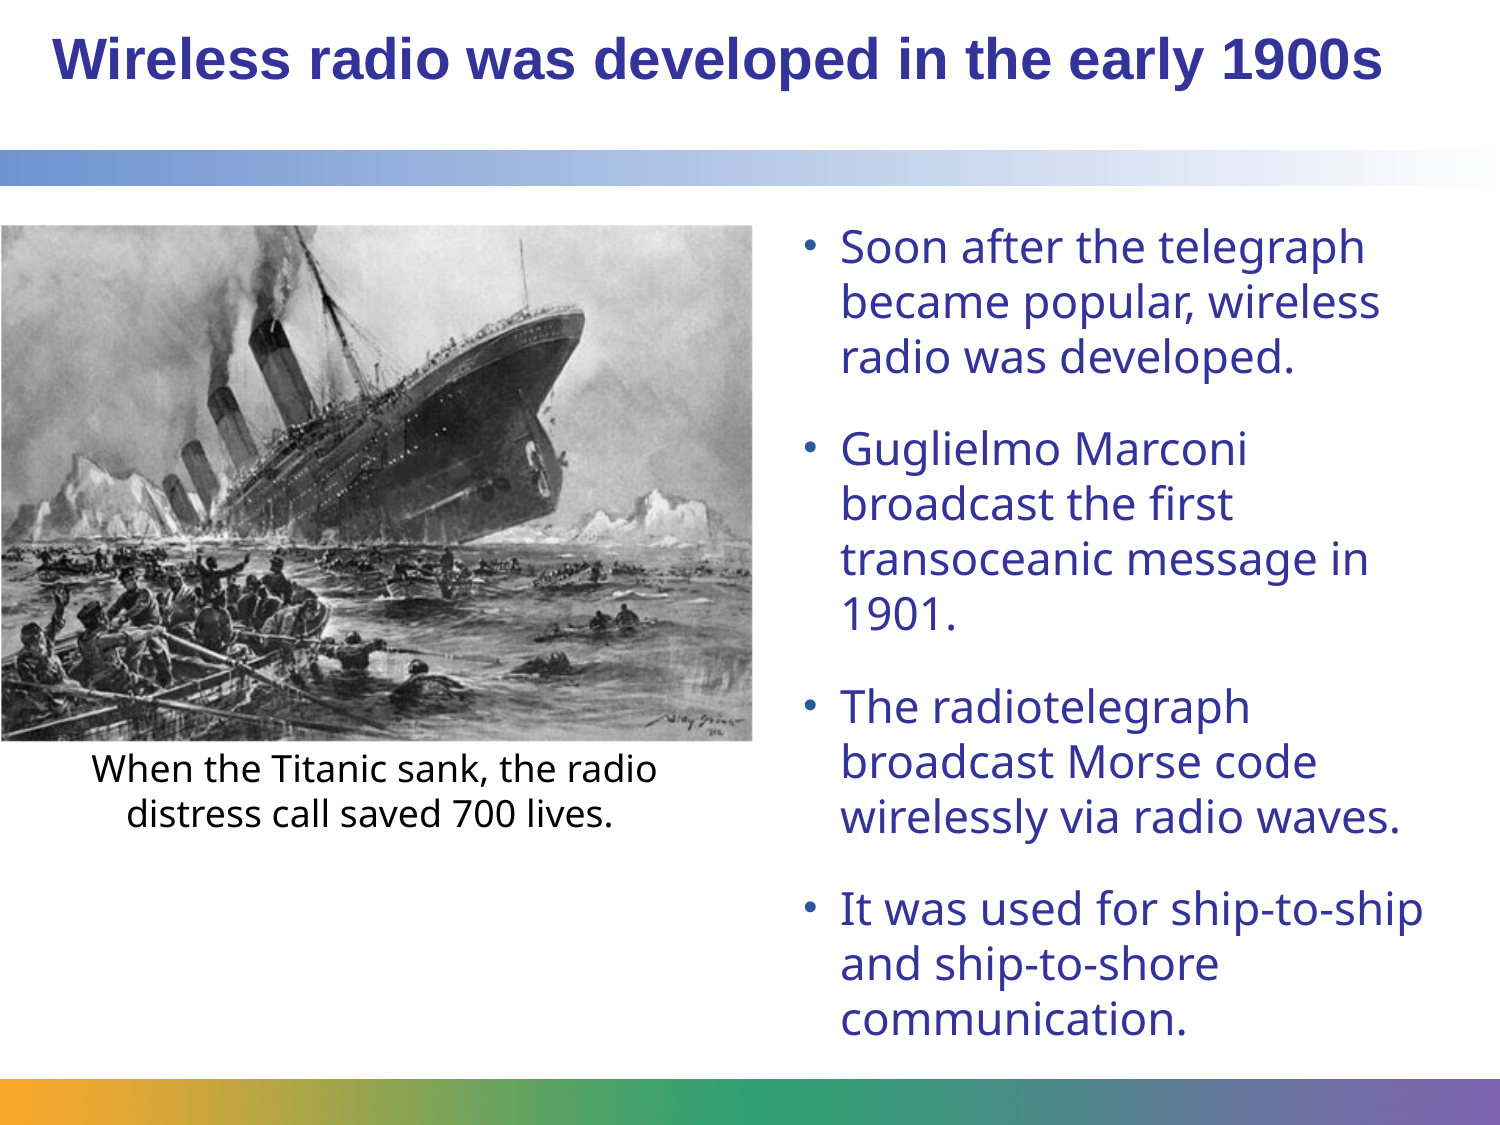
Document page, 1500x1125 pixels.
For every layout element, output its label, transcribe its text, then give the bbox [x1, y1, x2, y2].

title Wireless radio was developed in the early 1900s [37, 0, 1500, 126]
picture [0, 224, 754, 743]
picture [0, 1079, 1500, 1125]
text_box Soon after the telegraph became popular, wireless radio was developed. Guglielmo Marconi broadcast the first transoceanic message in 1901. The radiotelegraph broadcast Morse code wirelessly via radio waves. It was used for ship-to-ship and ship-to-shore communication. [787, 210, 1478, 1053]
text_box When the Titanic sank, the radio distress call saved 700 lives. [12, 752, 738, 843]
